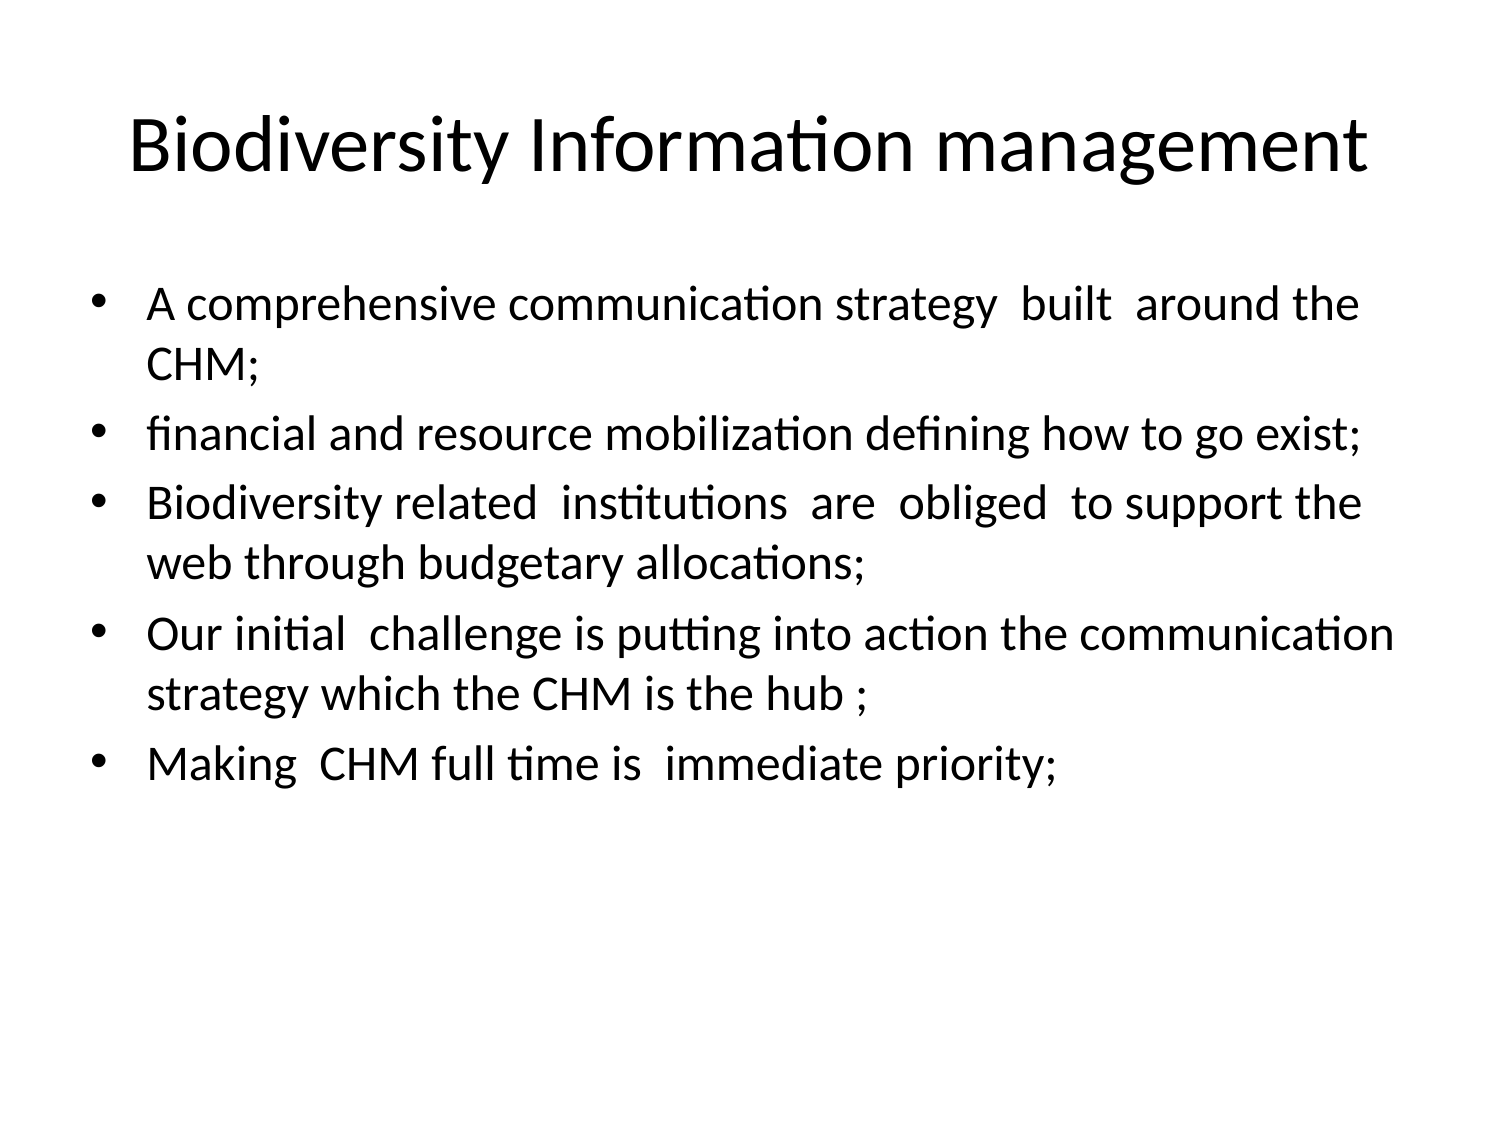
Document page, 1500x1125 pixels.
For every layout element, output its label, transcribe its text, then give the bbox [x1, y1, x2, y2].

list A comprehensive communication strategy built around the CHM; financial and resource mobilization defining how to go exist; Biodiversity related institutions are obliged to support the web through budgetary allocations; Our initial challenge is putting into action the communication strategy which the CHM is the hub ; Making CHM full time is immediate priority; [75, 262, 1425, 1005]
title Biodiversity Information management [75, 45, 1425, 233]
